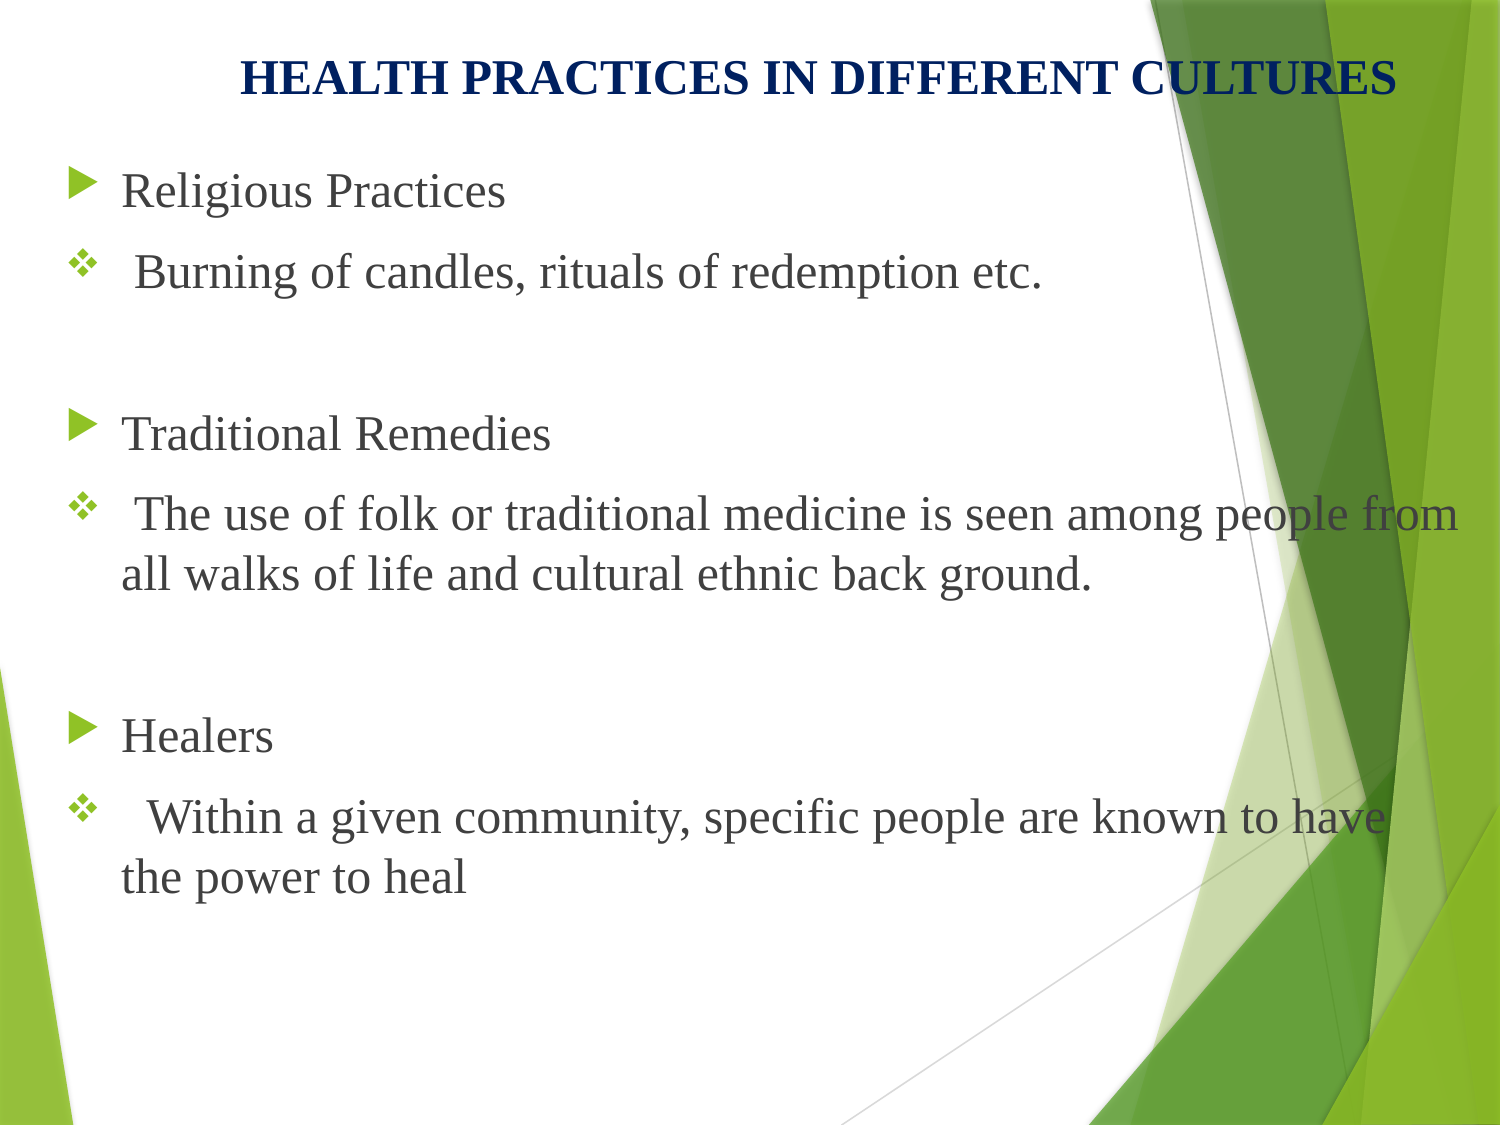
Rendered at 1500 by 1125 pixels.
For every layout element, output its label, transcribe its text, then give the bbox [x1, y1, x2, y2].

list Religious Practices Burning of candles, rituals of redemption etc. Traditional Remedies The use of folk or traditional medicine is seen among people from all walks of life and cultural ethnic back ground. Healers Within a given community, specific people are known to have the power to heal [50, 149, 1475, 1050]
text_box HEALTH PRACTICES IN DIFFERENT CULTURES [200, 37, 1438, 113]
